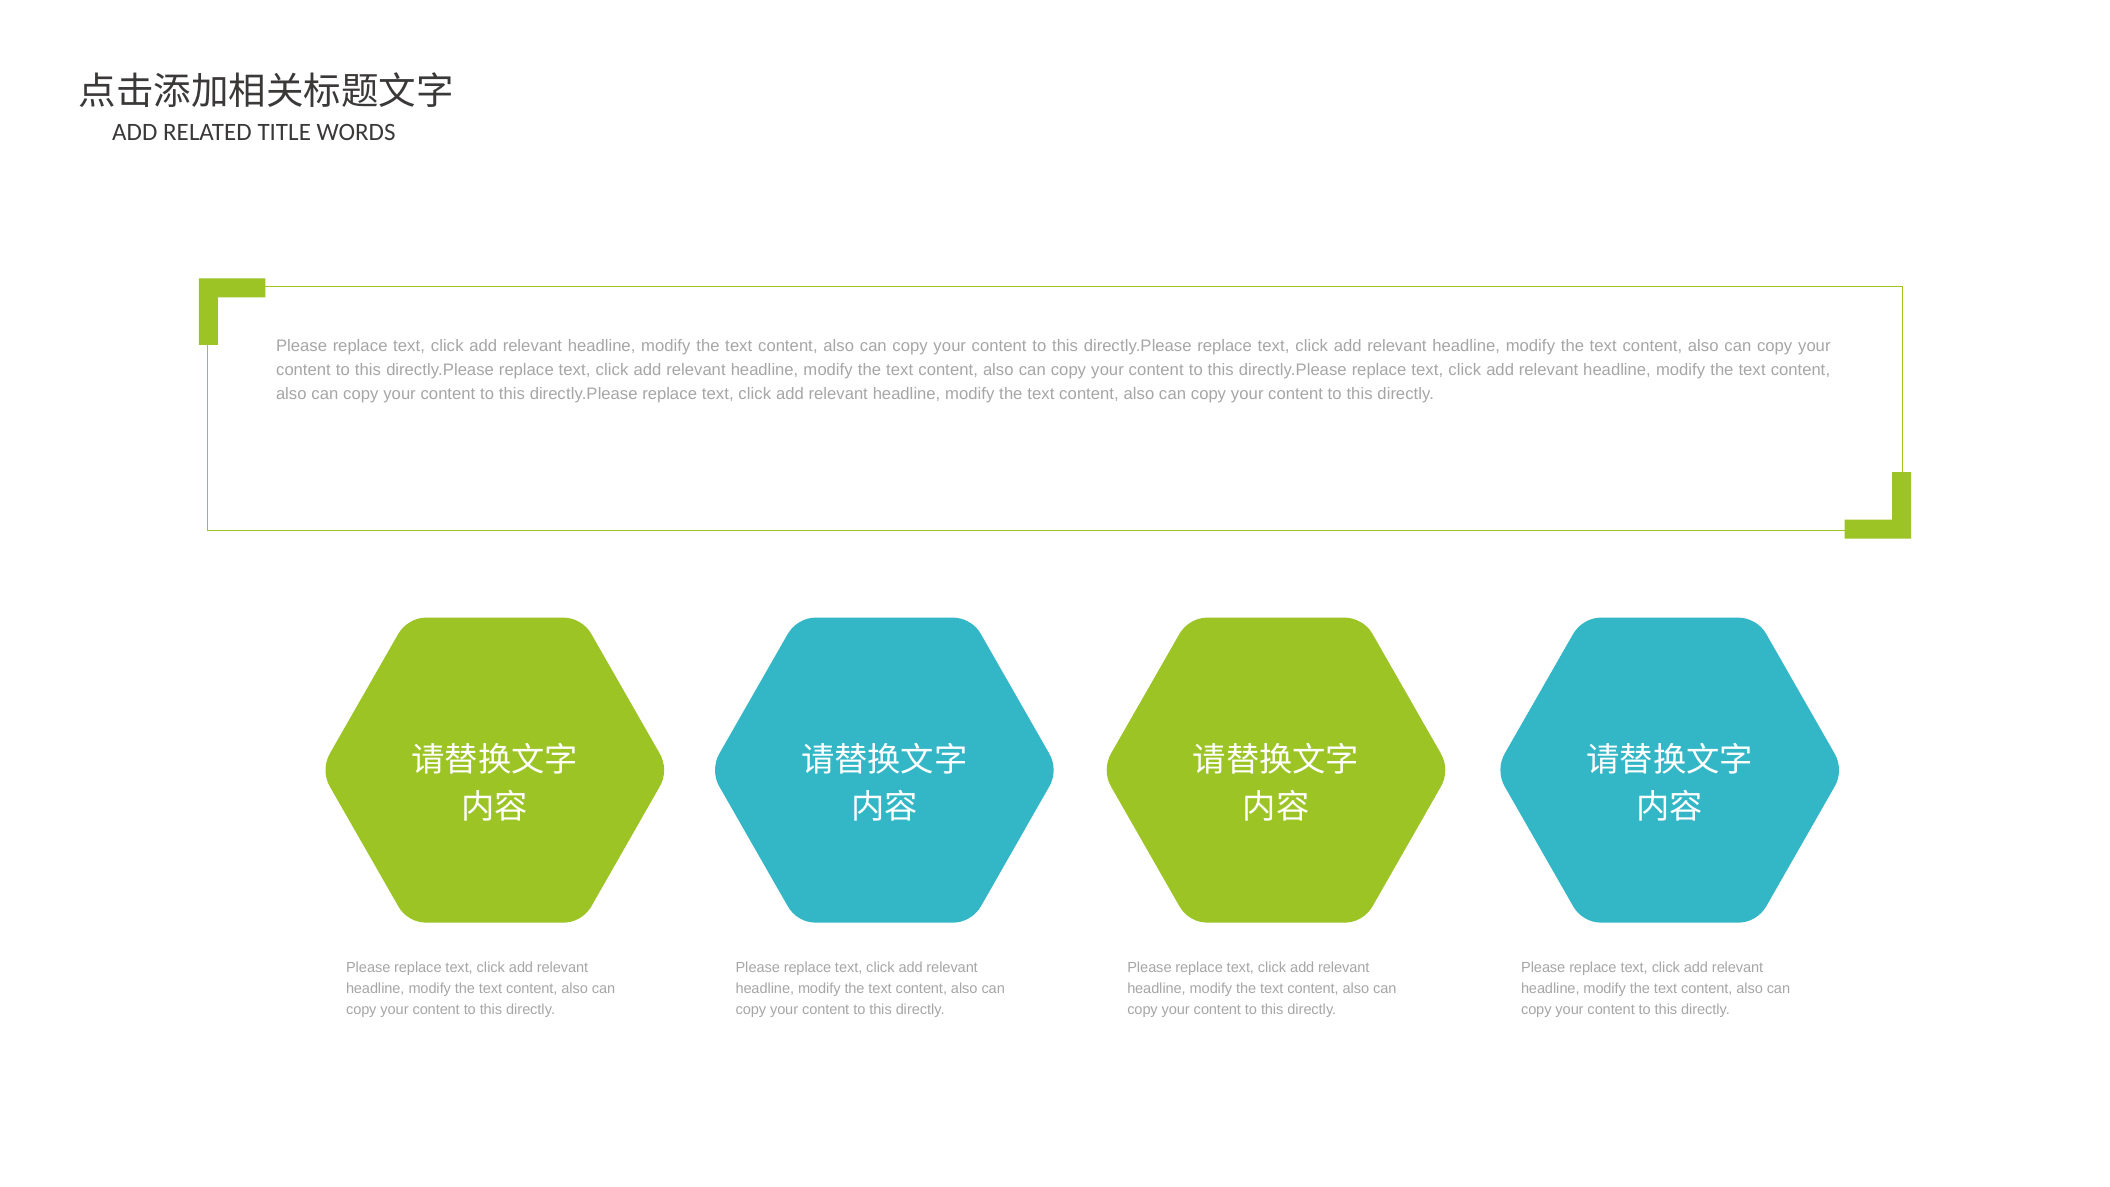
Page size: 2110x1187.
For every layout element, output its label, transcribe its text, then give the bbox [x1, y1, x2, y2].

text_box [1844, 471, 1912, 540]
text_box 请替换文字内容 [400, 729, 590, 826]
text_box [198, 277, 266, 346]
text_box 请替换文字内容 [1181, 729, 1371, 826]
text_box [325, 617, 665, 923]
text_box ADD RELATED TITLE WORDS [96, 107, 413, 154]
text_box Please replace text, click add relevant headline, modify the text content, also can copy your content to this directly. [1506, 947, 1834, 1025]
text_box [715, 617, 1054, 923]
text_box Please replace text, click add relevant headline, modify the text content, also can copy your content to this directly. [331, 947, 659, 1025]
text_box [1500, 617, 1840, 923]
text_box 请替换文字内容 [789, 729, 979, 826]
text_box [1106, 617, 1446, 923]
text_box 请替换文字内容 [1575, 729, 1765, 826]
text_box Please replace text, click add relevant headline, modify the text content, also can copy your content to this directly. [1112, 947, 1440, 1025]
text_box Please replace text, click add relevant headline, modify the text content, also can copy your content to this directly. [720, 947, 1048, 1025]
text_box [206, 285, 1903, 532]
text_box Please replace text, click add relevant headline, modify the text content, also can copy your content to this directly.Please replace text, click add relevant headline, modify the text content, also can copy your content to this directly.Please replace text, click add relevant headline, modify the text content, also can copy your content to this directly.Please replace text, click add relevant headline, modify the text content, also can copy your content to this directly.Please replace text, click add relevant headline, modify the text content, also can copy your content to this directly. [276, 330, 1834, 403]
text_box 点击添加相关标题文字 [62, 59, 470, 121]
